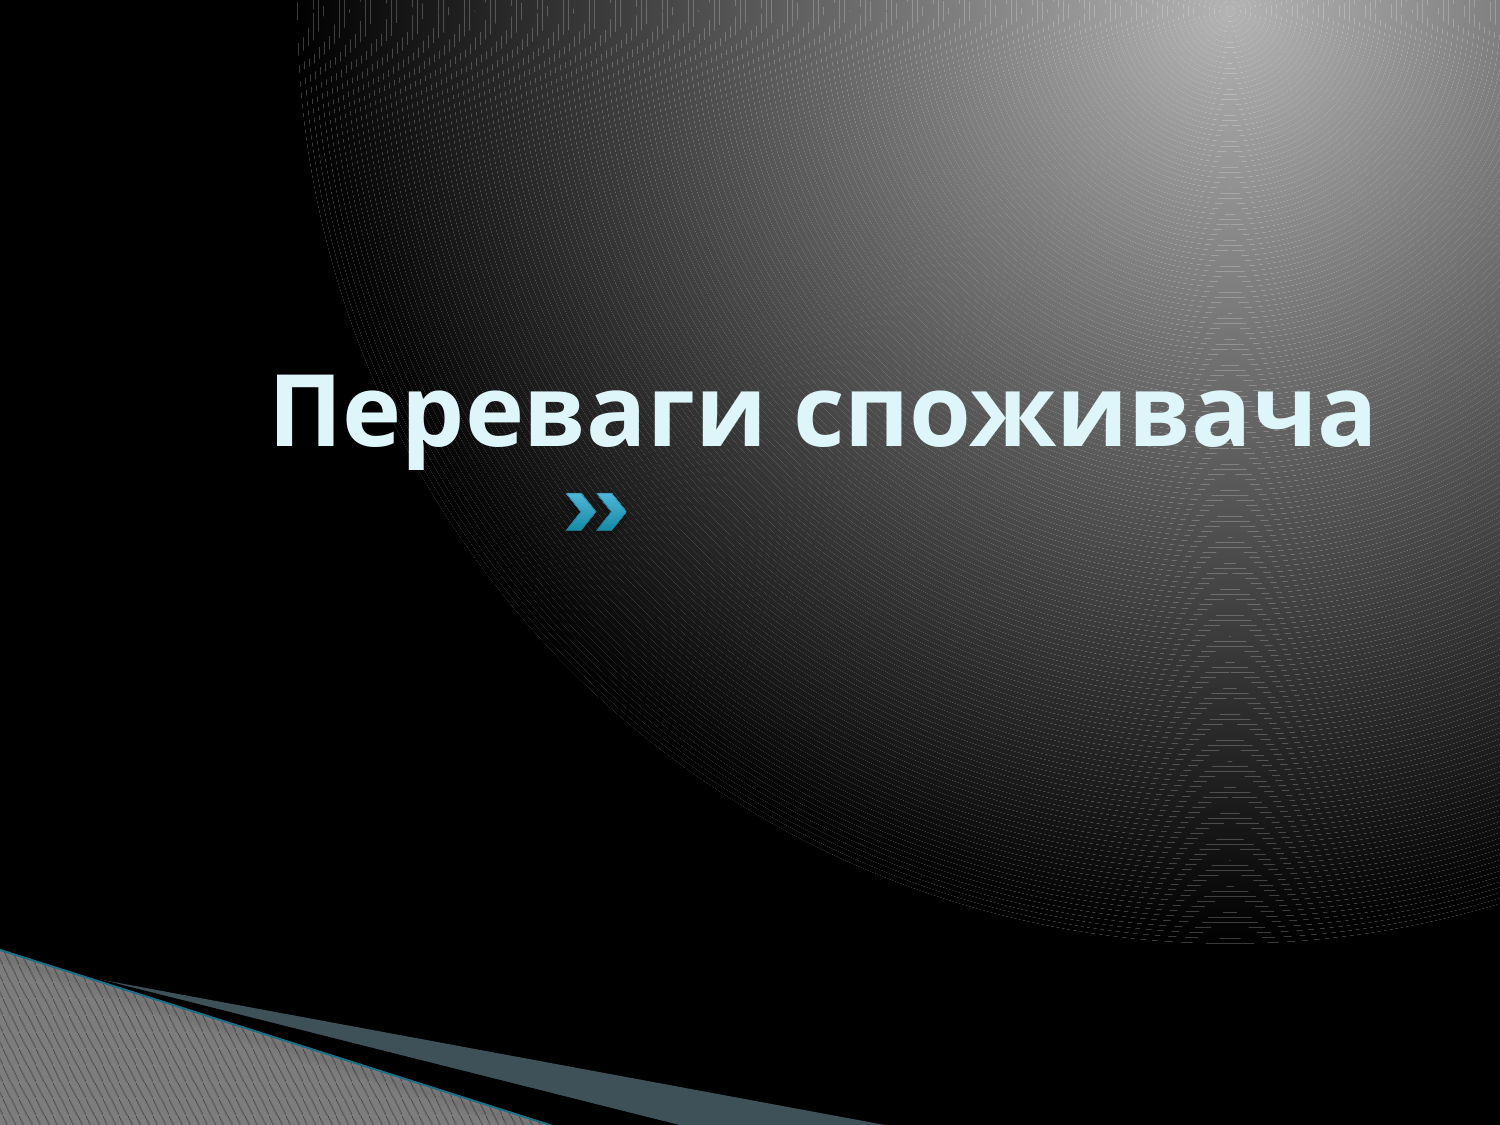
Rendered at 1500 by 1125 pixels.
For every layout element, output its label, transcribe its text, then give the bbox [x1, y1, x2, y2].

picture [0, 952, 543, 1125]
title Переваги споживача [118, 173, 1394, 474]
